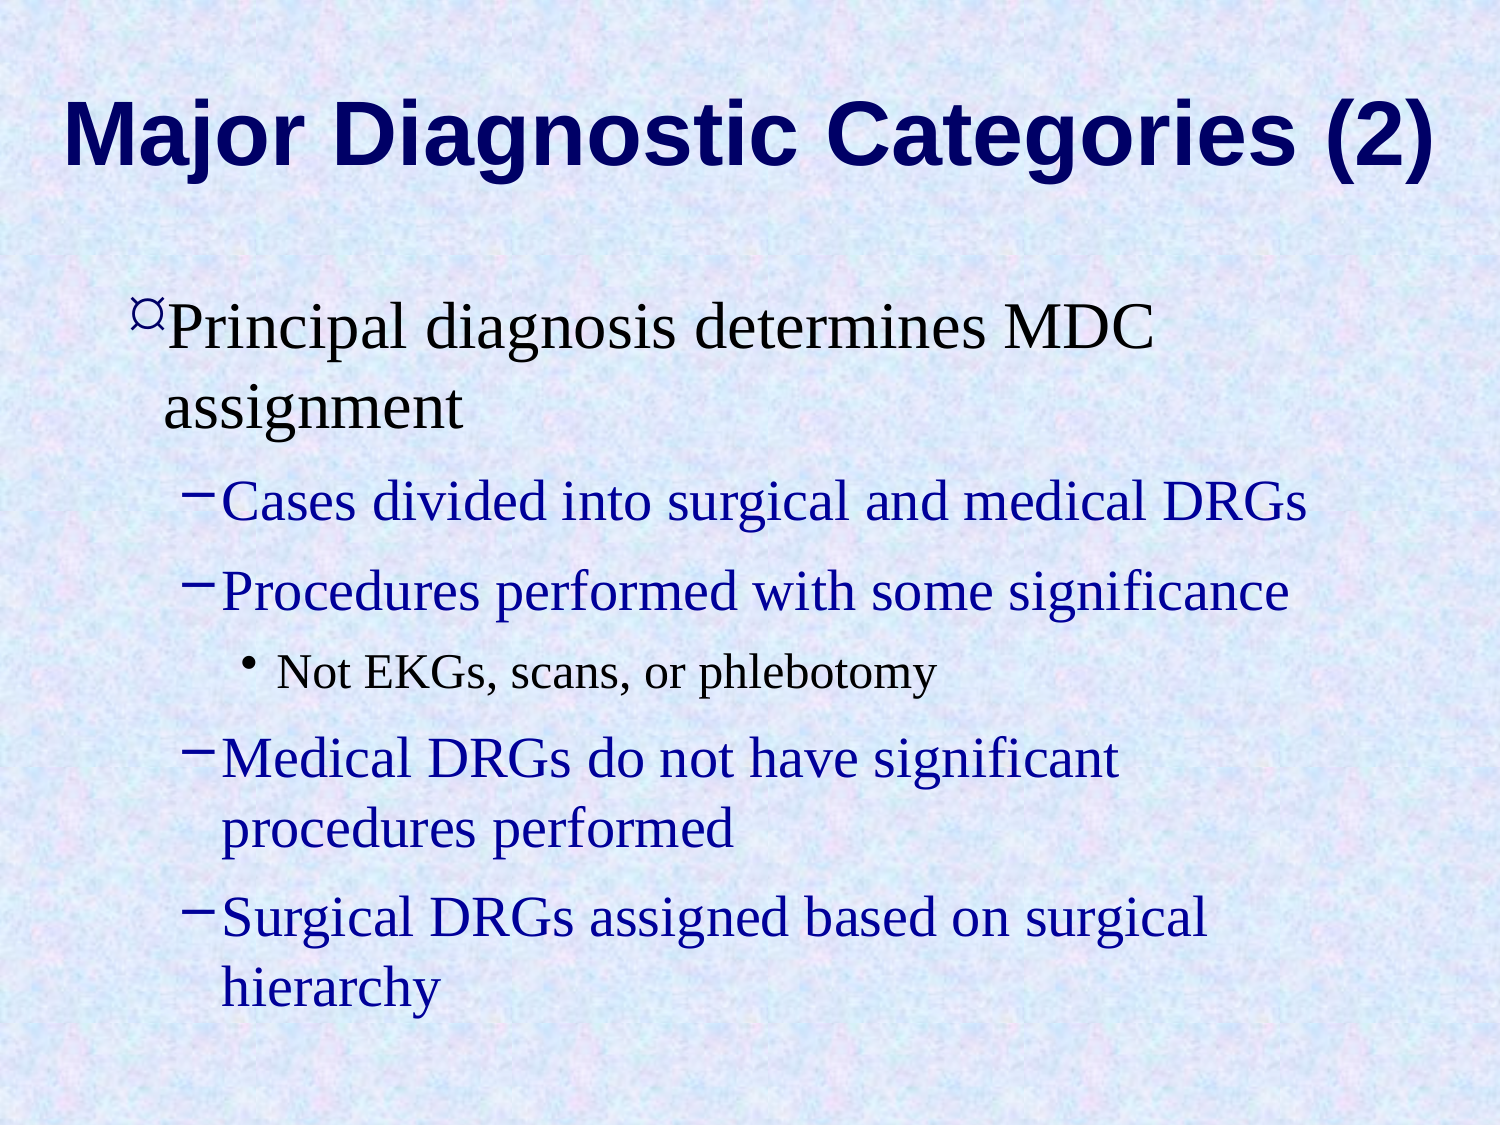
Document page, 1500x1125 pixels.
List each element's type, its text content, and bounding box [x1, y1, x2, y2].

list Principal diagnosis determines MDC assignment Cases divided into surgical and medical DRGs Procedures performed with some significance Not EKGs, scans, or phlebotomy Medical DRGs do not have significant procedures performed Surgical DRGs assigned based on surgical hierarchy [112, 275, 1375, 1050]
title Major Diagnostic Categories (2) [0, 37, 1500, 238]
